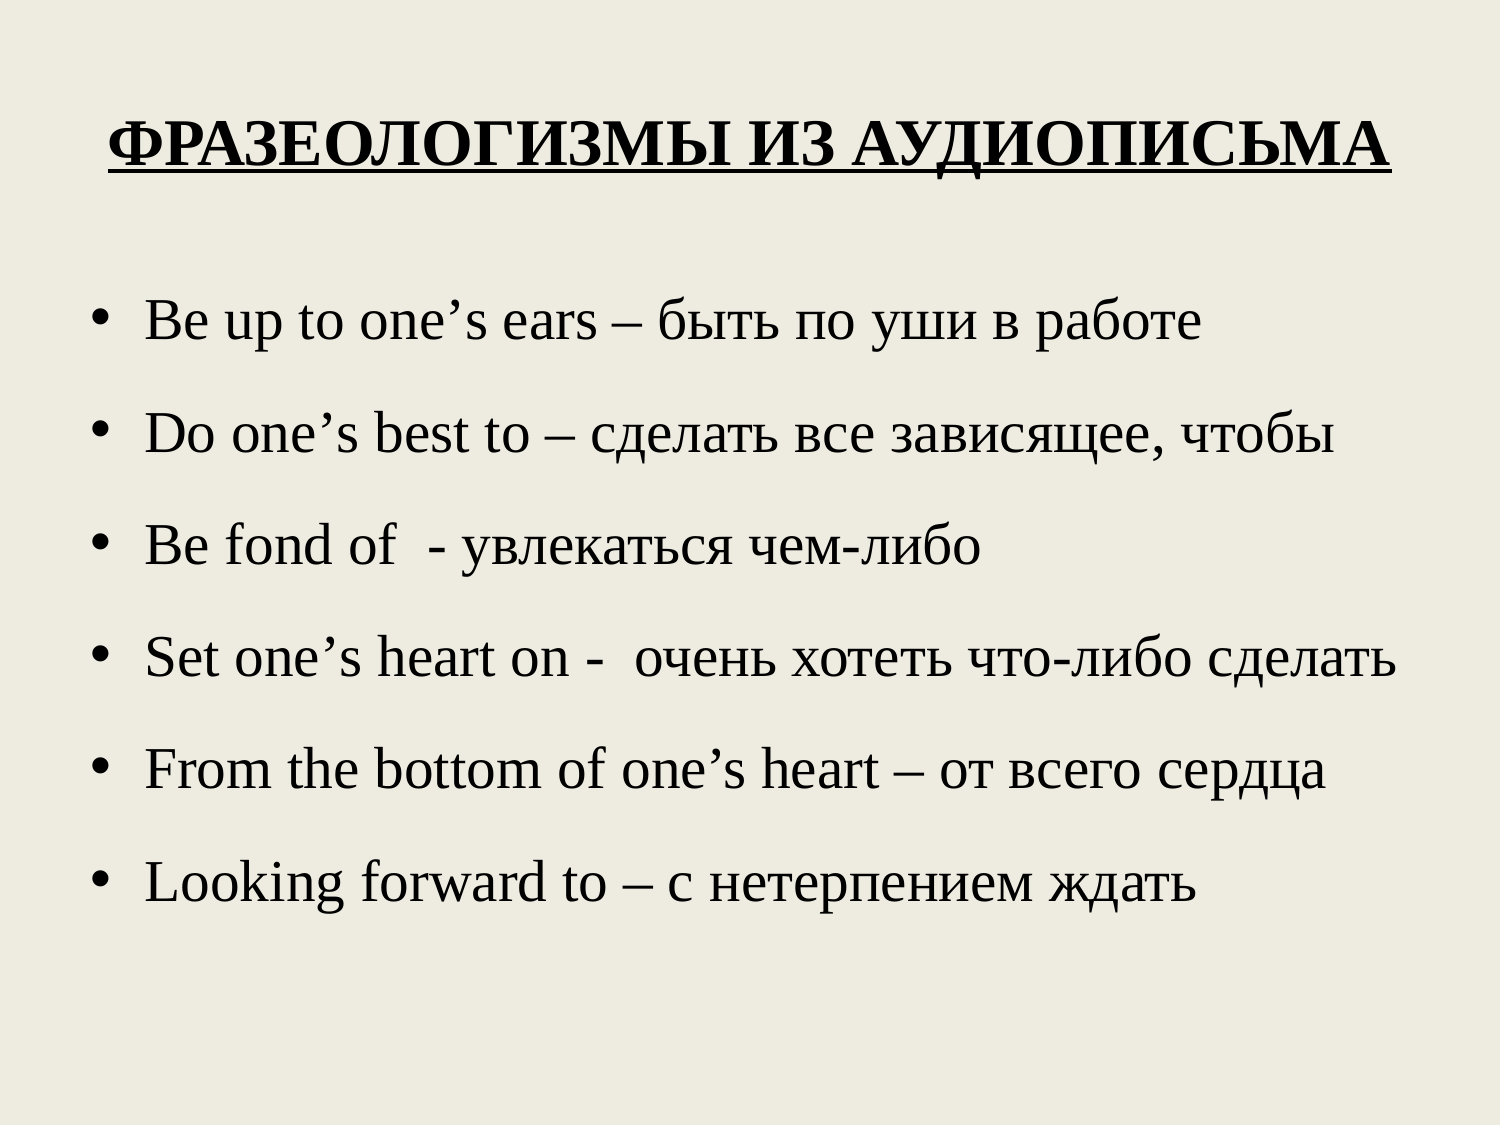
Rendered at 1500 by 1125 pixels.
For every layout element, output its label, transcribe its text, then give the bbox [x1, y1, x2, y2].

list Be up to one’s ears – быть по уши в работе Do one’s best to – сделать все зависящее, чтобы Be fond of - увлекаться чем-либо Set one’s heart on - очень хотеть что-либо сделать From the bottom of one’s heart – от всего сердца Looking forward to – c нетерпением ждать [75, 262, 1425, 1005]
title ФРАЗЕОЛОГИЗМЫ ИЗ АУДИОПИСЬМА [75, 45, 1425, 233]
